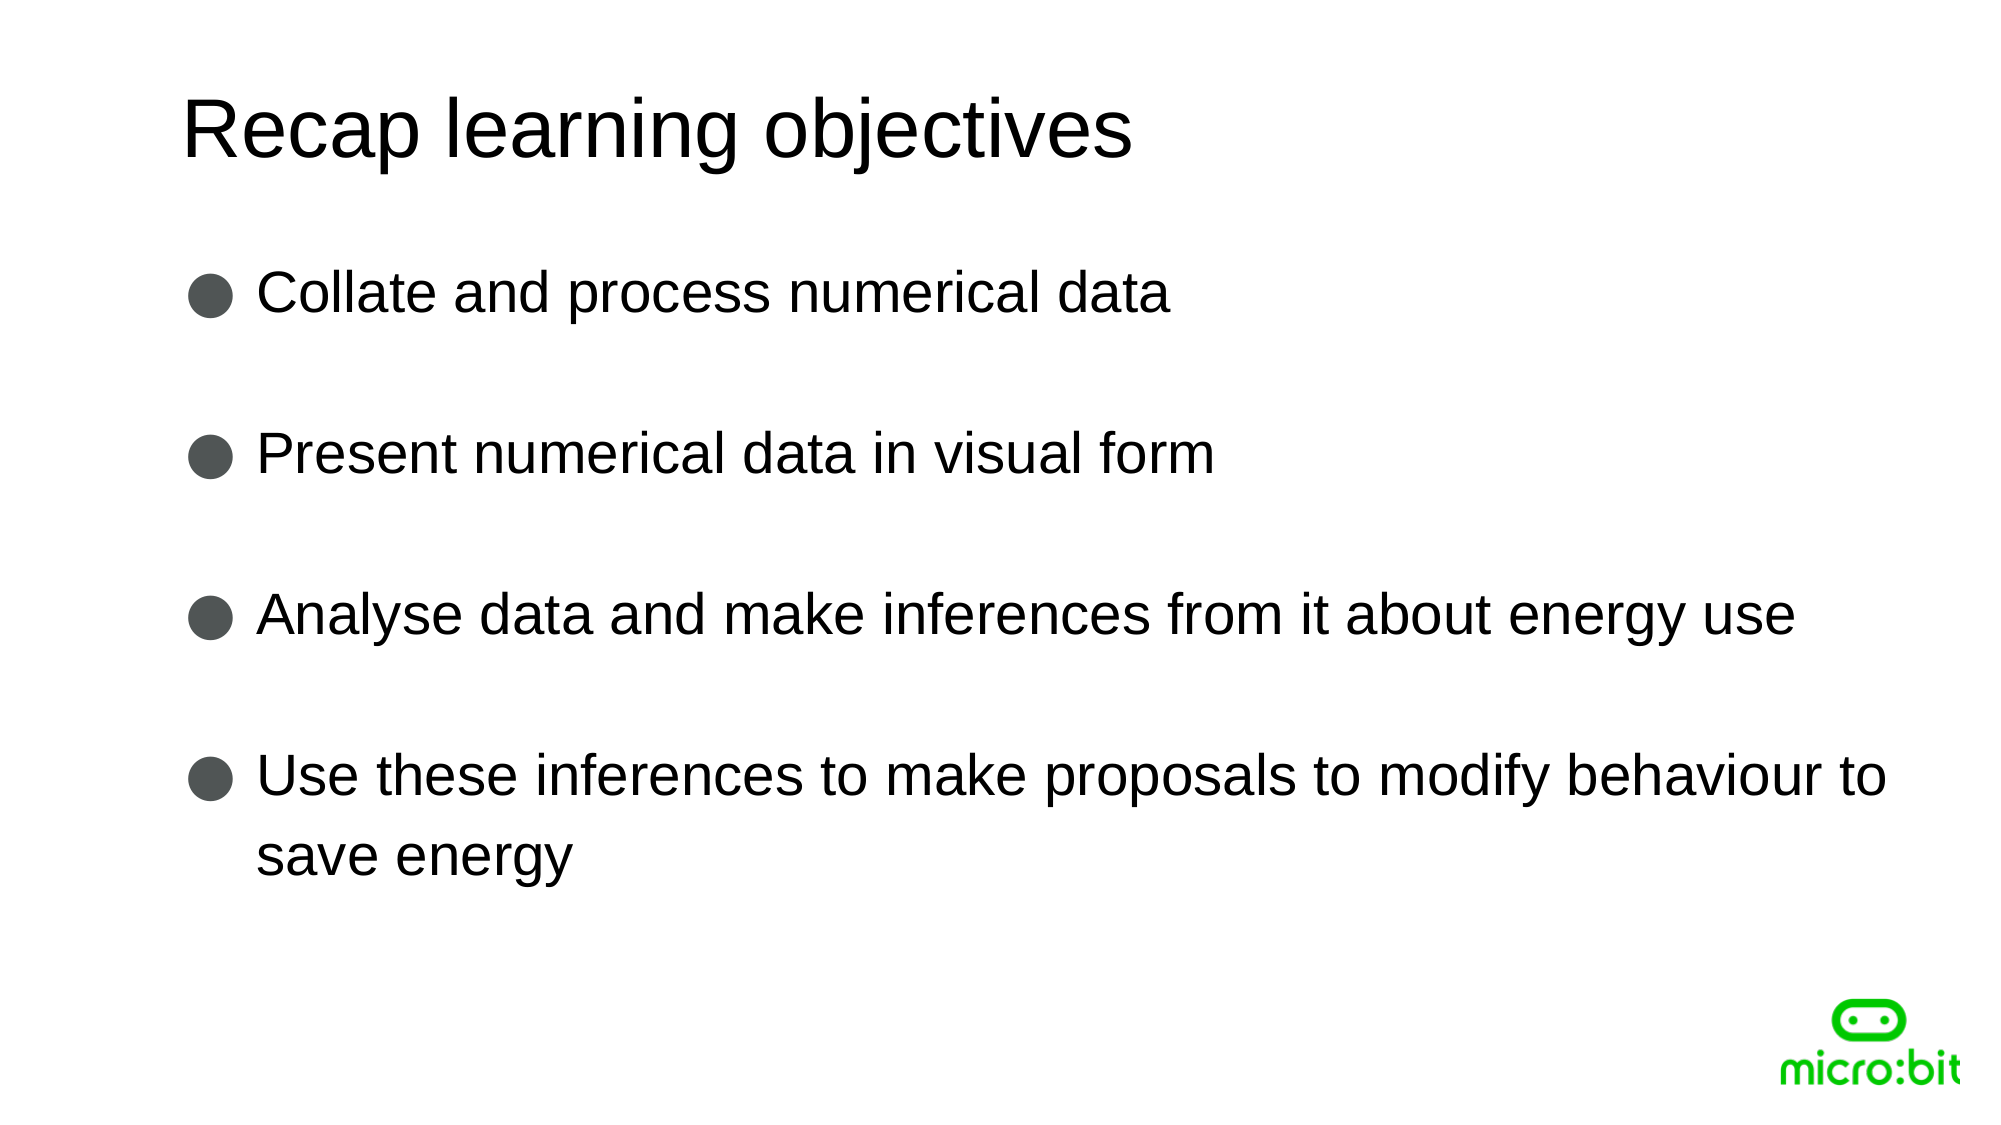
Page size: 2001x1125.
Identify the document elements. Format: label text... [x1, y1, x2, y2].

text_box Recap learning objectives Collate and process numerical data Present numerical data in visual form Analyse data and make inferences from it about energy use Use these inferences to make proposals to modify behaviour to save energy [166, 60, 1918, 884]
picture [1780, 998, 1960, 1086]
